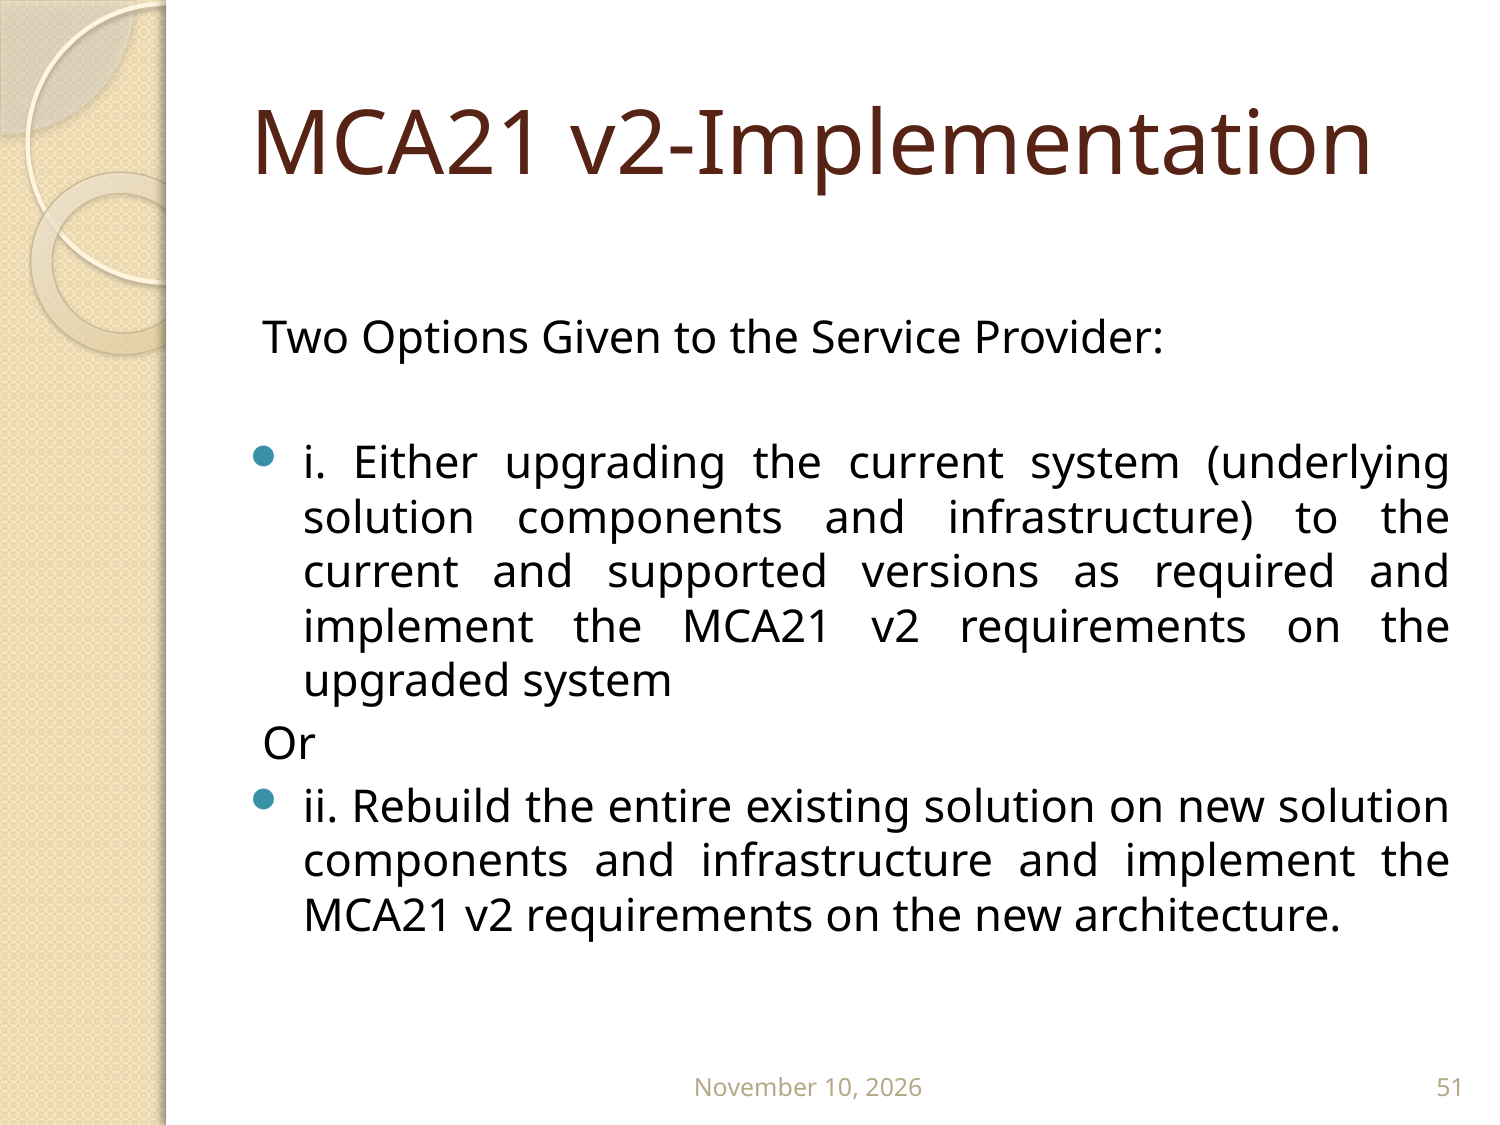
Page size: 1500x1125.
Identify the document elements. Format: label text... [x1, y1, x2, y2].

list Two Options Given to the Service Provider: i. Either upgrading the current system (underlying solution components and infrastructure) to the current and supported versions as required and implement the MCA21 v2 requirements on the upgraded system Or ii. Rebuild the entire existing solution on new solution components and infrastructure and implement the MCA21 v2 requirements on the new architecture. [235, 237, 1466, 1025]
slide_number 51 [1413, 1034, 1488, 1113]
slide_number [587, 1034, 938, 1113]
title MCA21 v2-Implementation [235, 45, 1466, 233]
